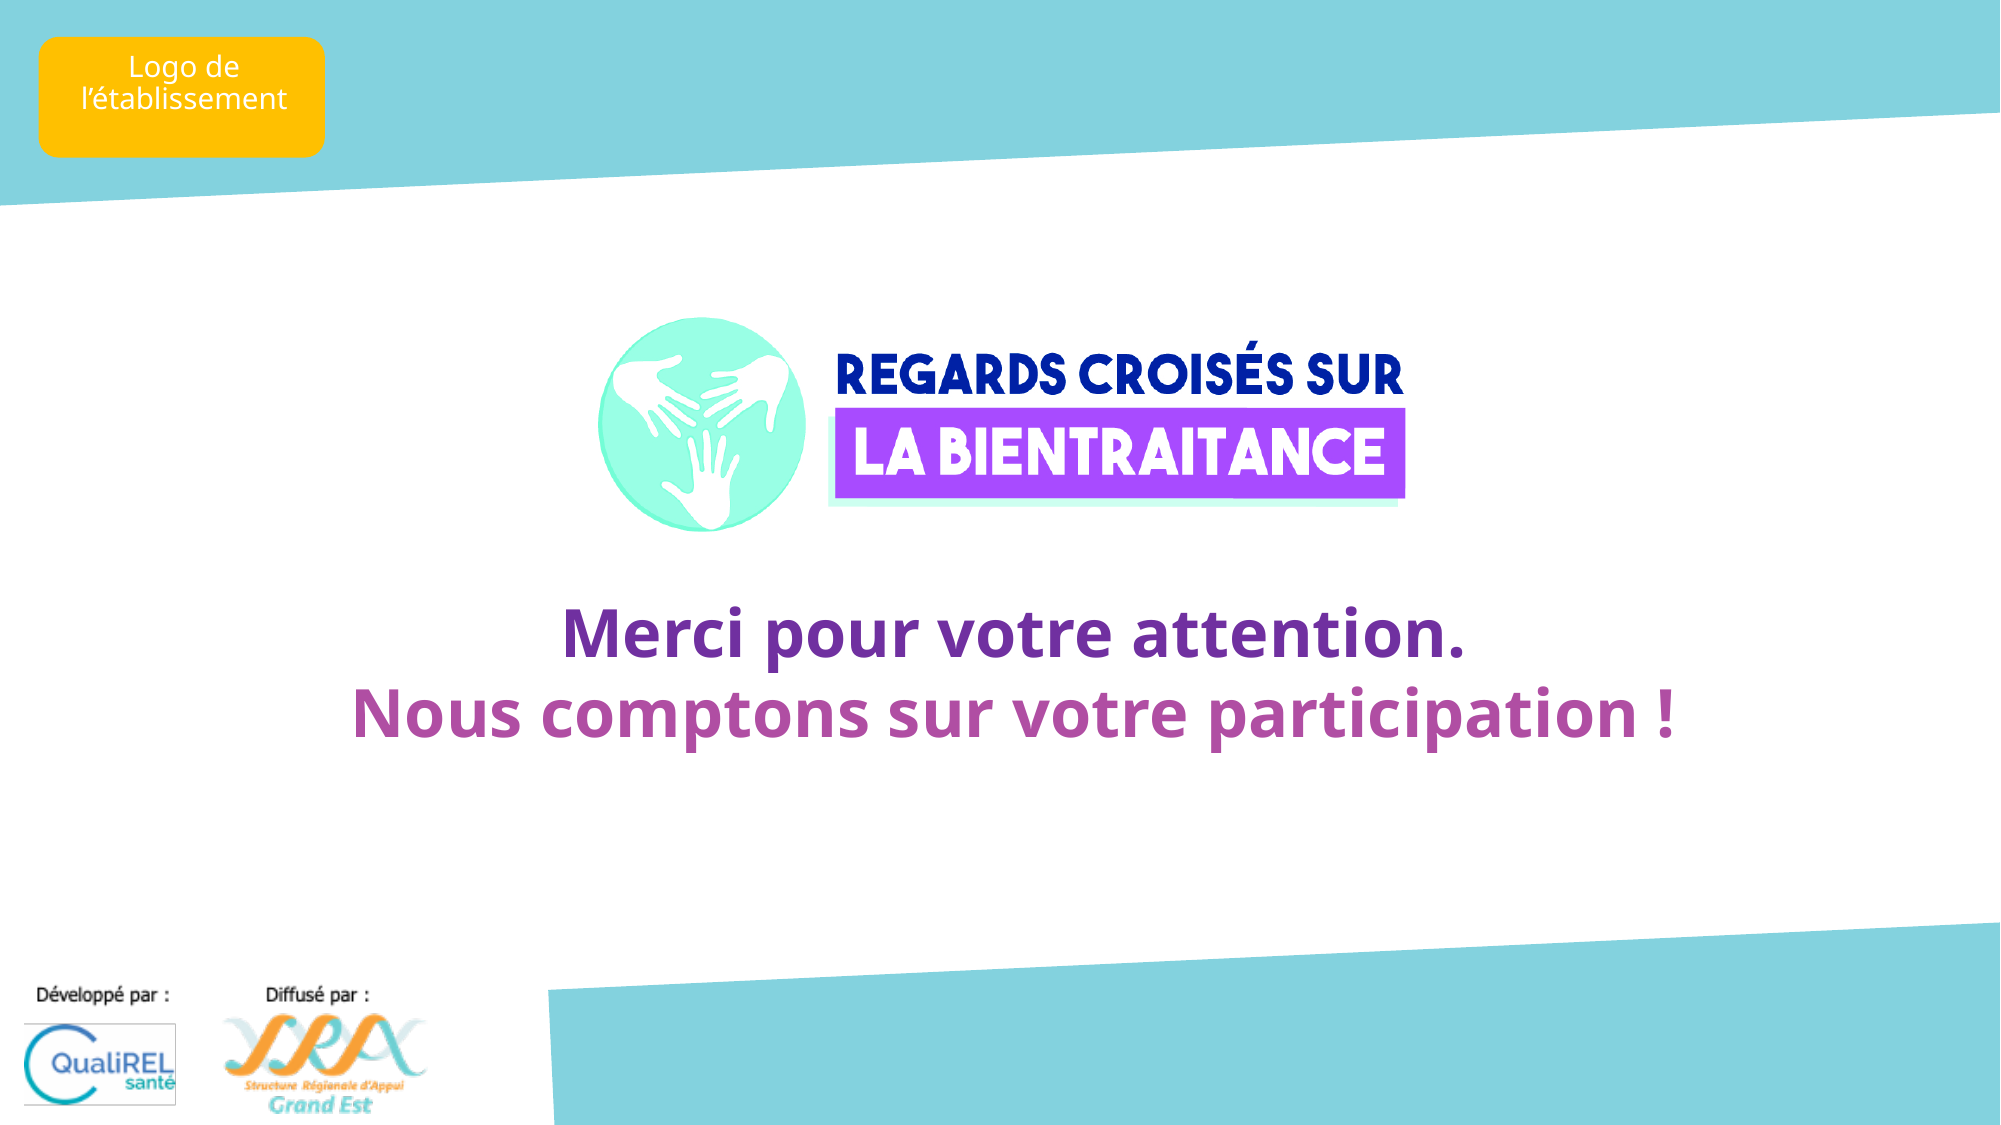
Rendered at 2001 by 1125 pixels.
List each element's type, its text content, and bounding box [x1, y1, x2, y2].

text_box [37, 35, 326, 159]
text_box Merci pour votre attention. Nous comptons sur votre participation ! [316, 583, 1711, 758]
picture [24, 975, 428, 1114]
picture [561, 287, 1452, 563]
text_box [547, 921, 2000, 1125]
text_box Logo de l’établissement [53, 44, 315, 145]
text_box [0, 0, 2000, 207]
